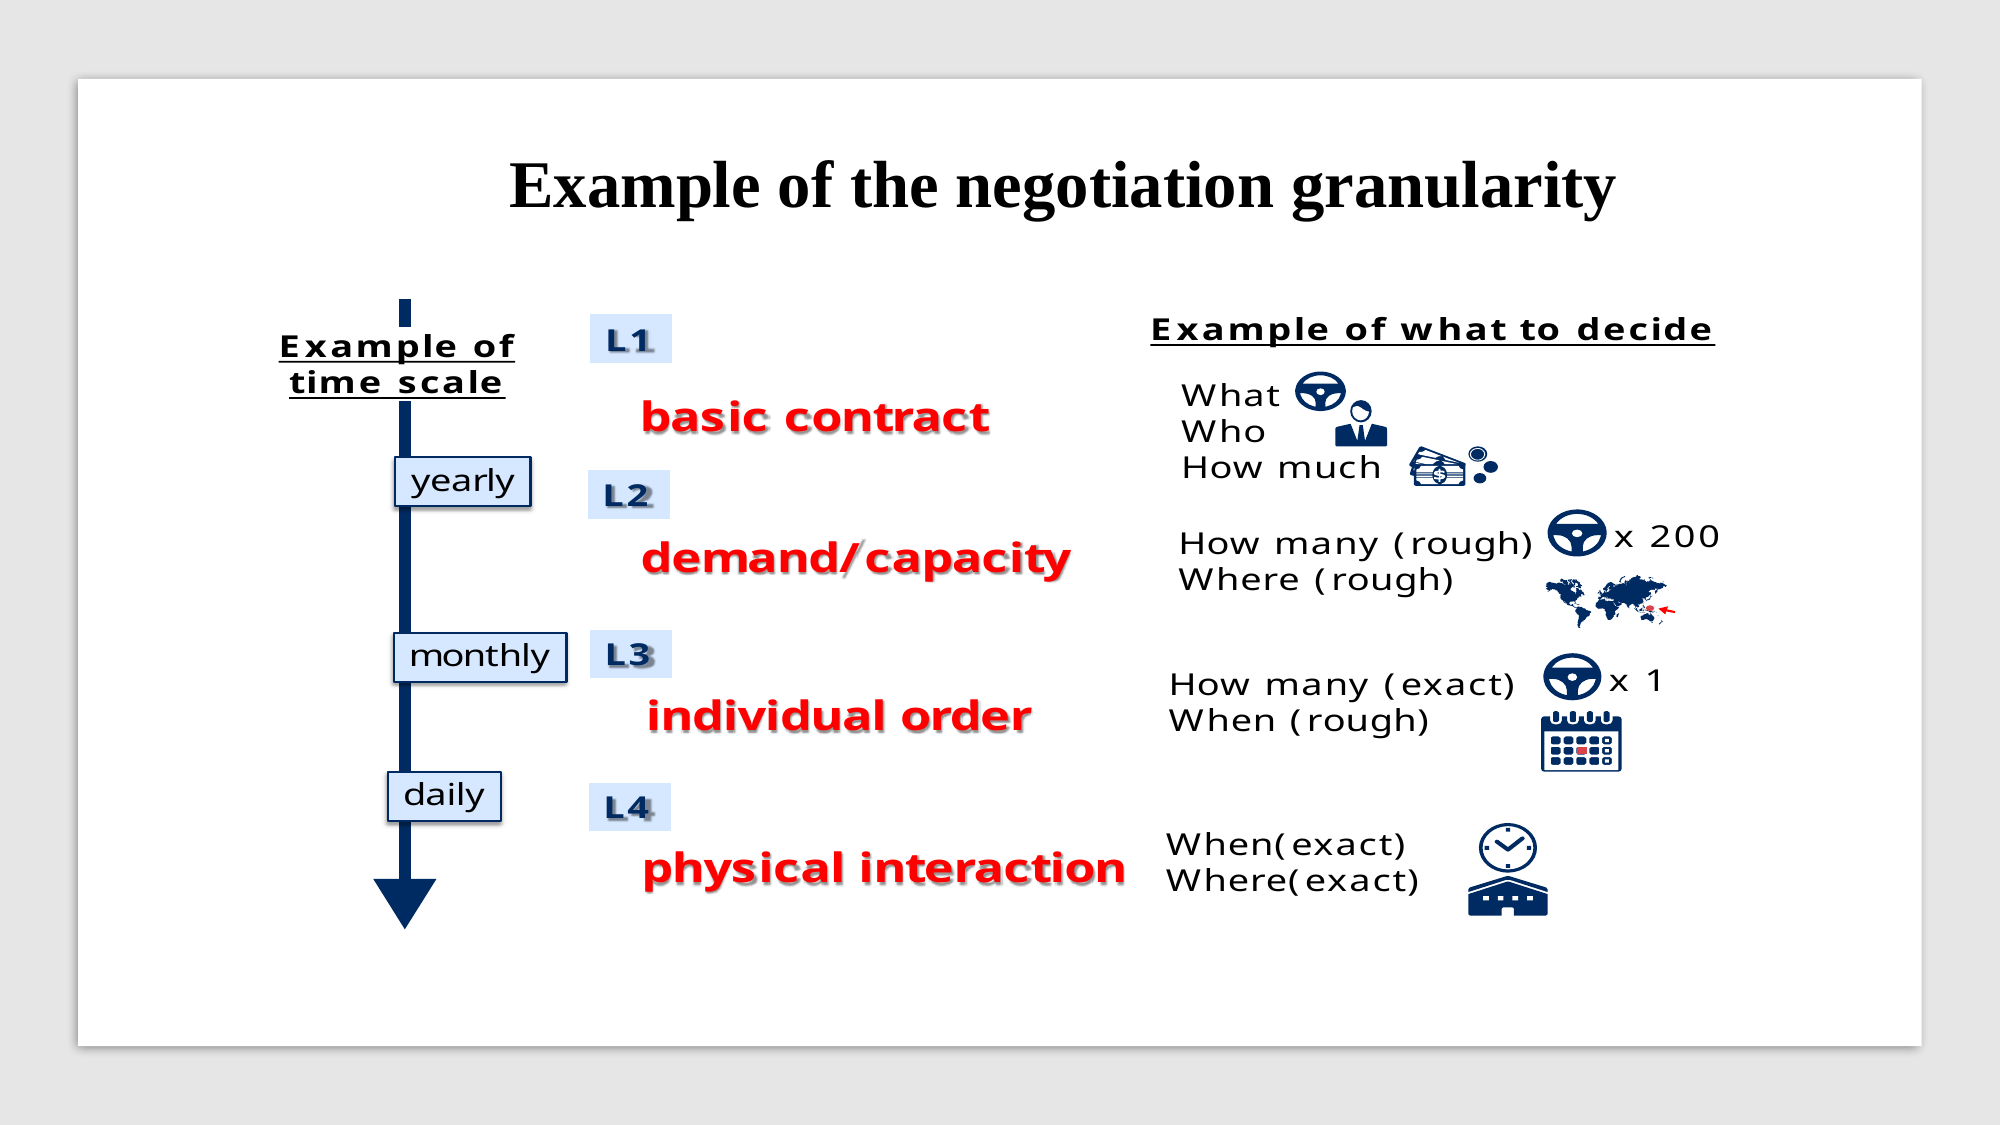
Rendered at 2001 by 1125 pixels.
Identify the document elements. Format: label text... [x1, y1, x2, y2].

picture [254, 296, 1746, 980]
text_box Example of the negotiation granularity [413, 133, 1715, 228]
text_box [0, 0, 2000, 1125]
text_box [77, 78, 1923, 1047]
